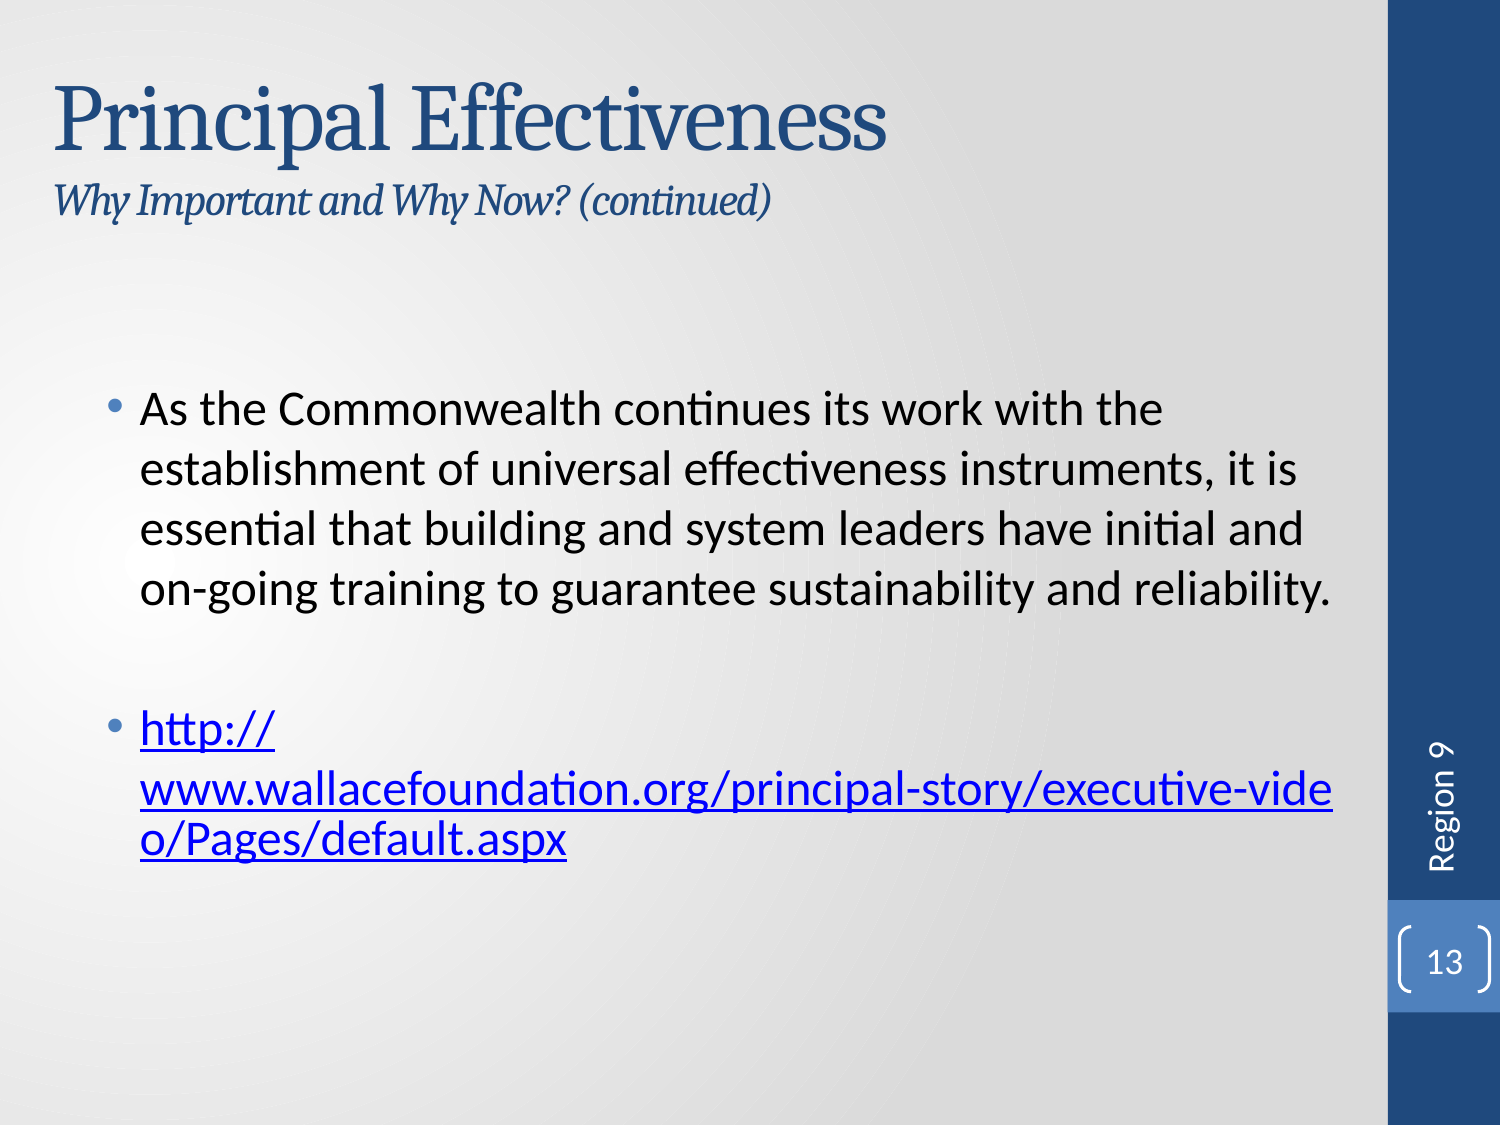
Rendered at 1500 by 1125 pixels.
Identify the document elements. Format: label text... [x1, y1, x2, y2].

footer Region 9 [1408, 500, 1469, 889]
list As the Commonwealth continues its work with the establishment of universal effectiveness instruments, it is essential that building and system leaders have initial and on-going training to guarantee sustainability and reliability. http://www.wallacefoundation.org/principal-story/executive-video/Pages/default.aspx [75, 367, 1350, 1013]
title Principal Effectiveness Why Important and Why Now? (continued) [37, 50, 1467, 230]
slide_number 13 [1397, 925, 1492, 994]
